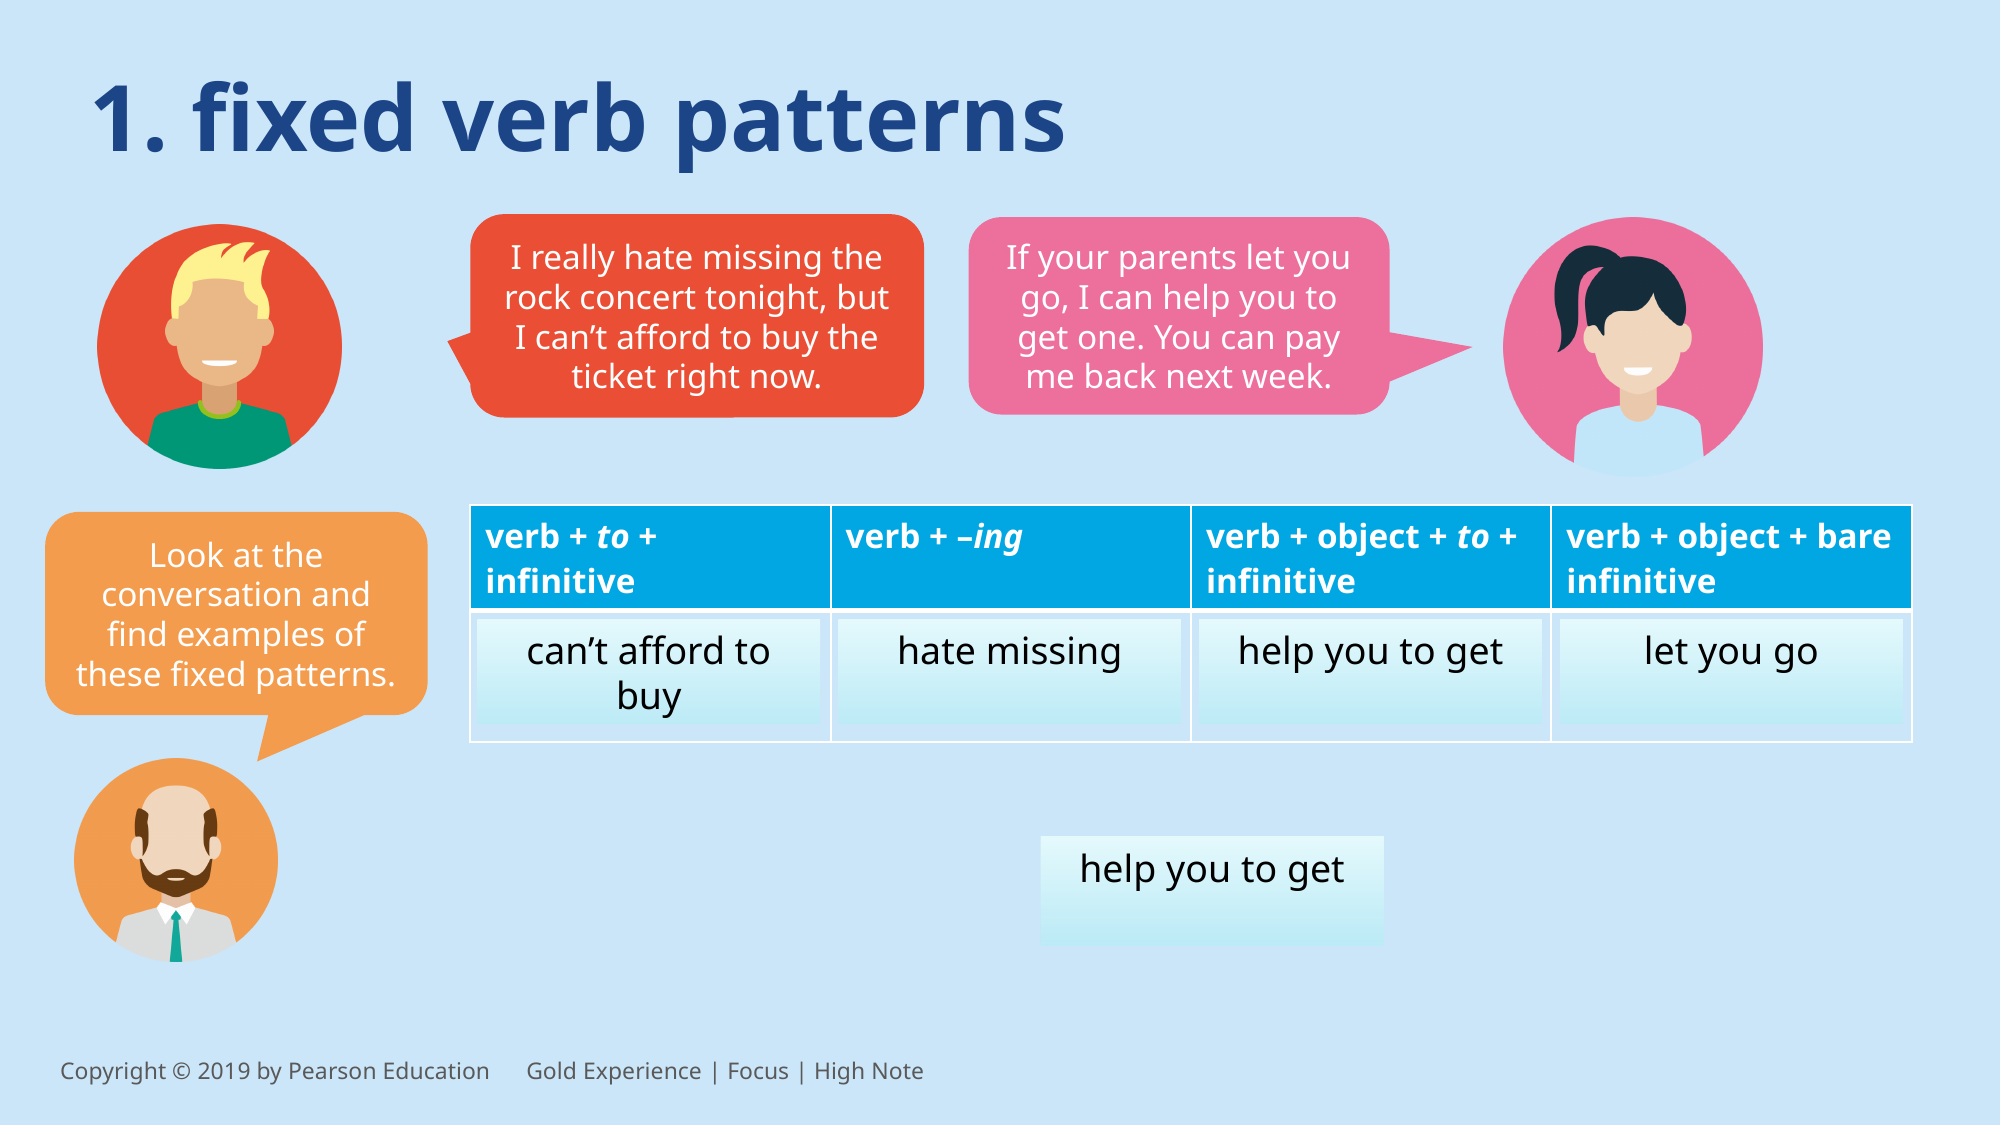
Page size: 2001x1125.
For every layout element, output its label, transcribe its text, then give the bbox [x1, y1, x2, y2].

text_box If your parents let you go, I can help you to get one. You can pay me back next week. [968, 217, 1473, 415]
footer Copyright © 2019 by Pearson Education Gold Experience | Focus | High Note [45, 1040, 1084, 1101]
table_cell [1192, 613, 1550, 741]
table_header verb + –ing [832, 506, 1190, 608]
text_box help you to get [1040, 836, 1384, 942]
text_box help you to get [1199, 619, 1542, 724]
table_cell [1552, 613, 1911, 741]
table_header verb + to + infinitive [471, 506, 830, 608]
title 1. fixed verb patterns [74, 64, 1591, 280]
text_box can’t afford to buy [477, 619, 821, 724]
text_box hate missing [838, 619, 1181, 724]
table_header verb + object + bare infinitive [1552, 506, 1911, 608]
picture [1502, 216, 1763, 477]
text_box let you go [1560, 619, 1903, 724]
table_header verb + object + to + infinitive [1192, 506, 1550, 608]
picture [74, 758, 279, 962]
text_box hate missing [1040, 942, 1384, 946]
text_box I really hate missing the rock concert tonight, but I can’t afford to buy the ticket right now. [447, 214, 925, 418]
picture [96, 224, 342, 469]
text_box Look at the conversation and find examples of these fixed patterns. [45, 511, 428, 756]
table_cell [471, 613, 830, 741]
table_cell [832, 613, 1190, 741]
